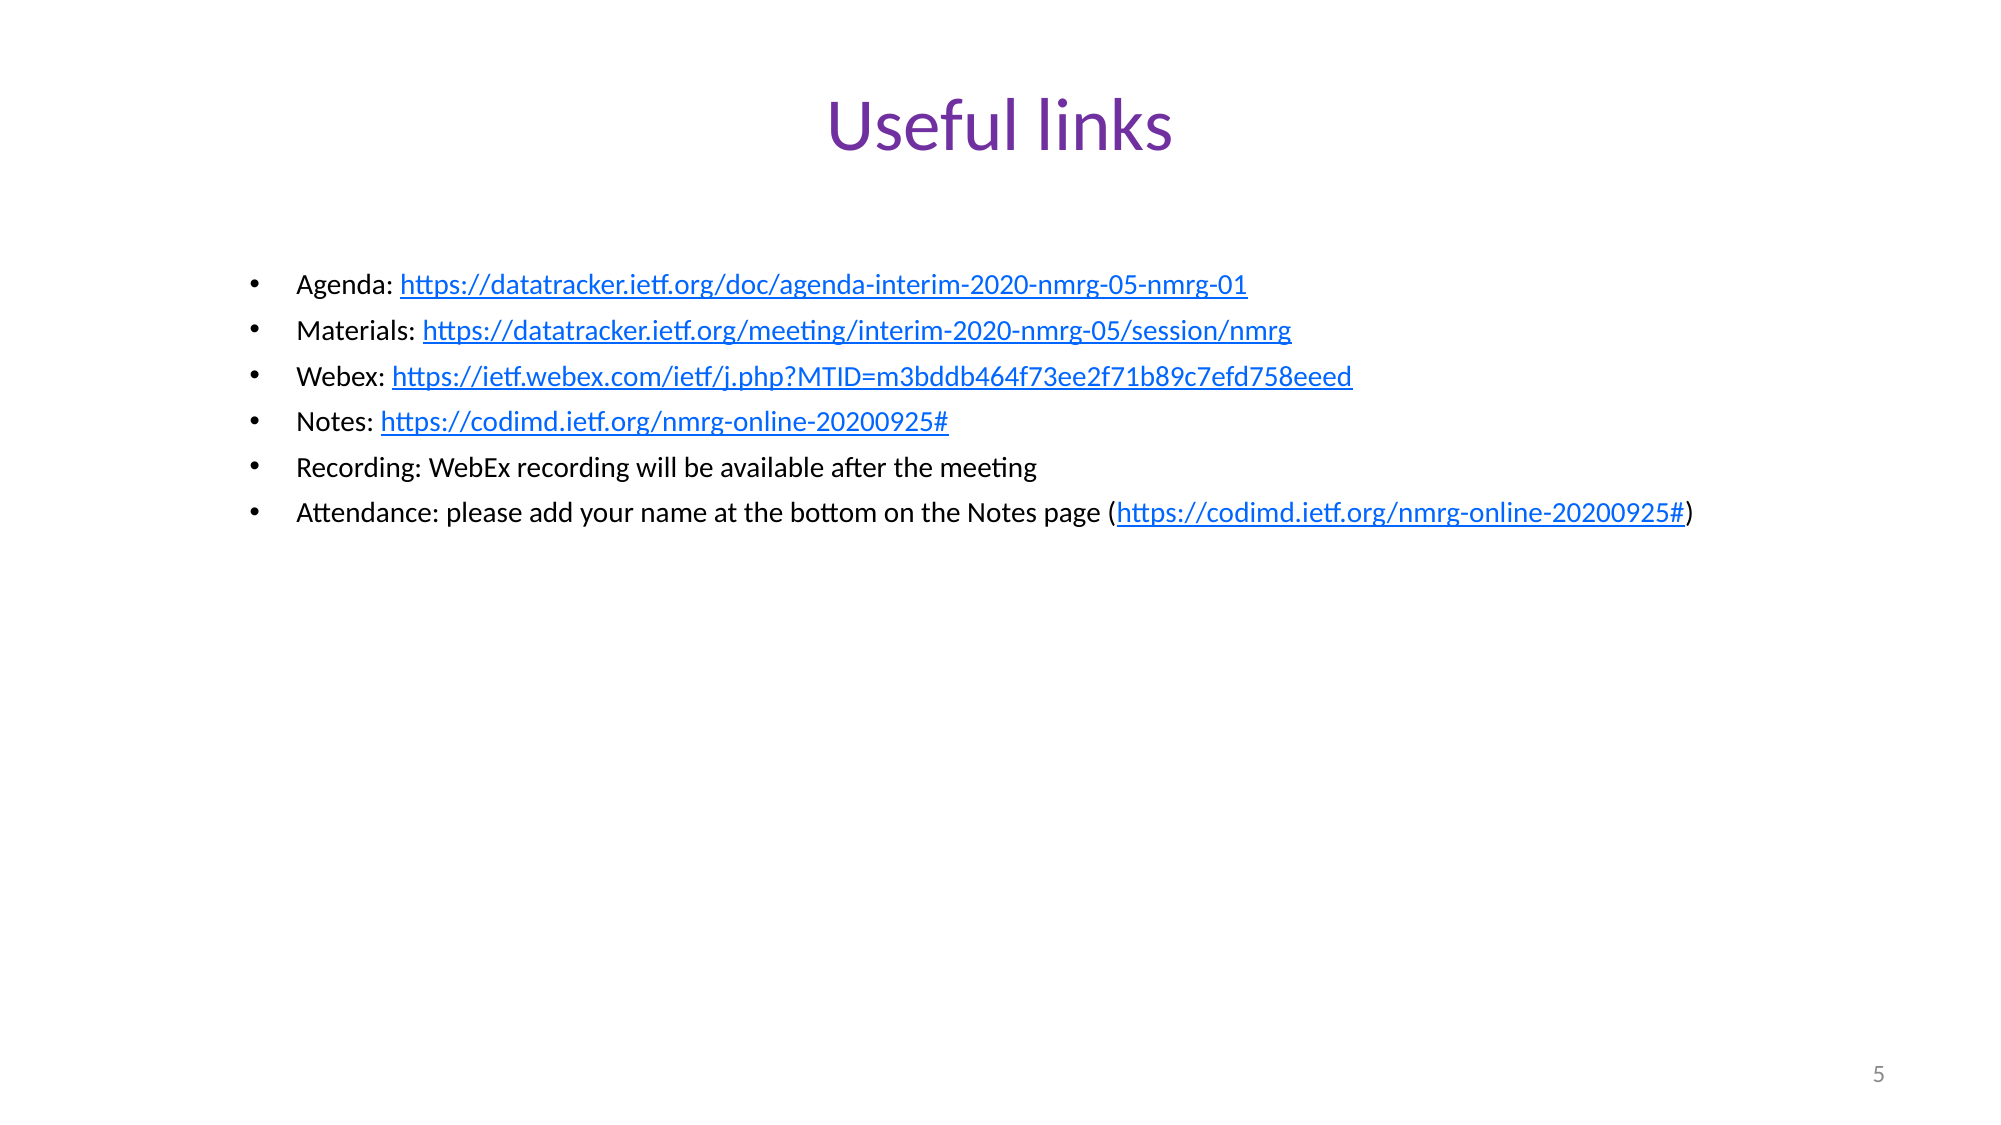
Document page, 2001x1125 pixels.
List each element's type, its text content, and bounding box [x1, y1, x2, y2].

text_box 5 [1433, 1042, 1900, 1103]
text_box Agenda: https://datatracker.ietf.org/doc/agenda-interim-2020-nmrg-05-nmrg-01 Materials: https://datatracker.ietf.org/meeting/interim-2020-nmrg-05/session/nmrg Webex: https://ietf.webex.com/ietf/j.php?MTID=m3bddb464f73ee2f71b89c7efd758eeed Notes: https://codimd.ietf.org/nmrg-online-20200925# Recording: WebEx recording will be available after the meeting Attendance: please add your name at the bottom on the Notes page (https://codimd.ietf.org/nmrg-online-20200925#) [159, 247, 1899, 1043]
text_box Useful links [99, 45, 1900, 197]
